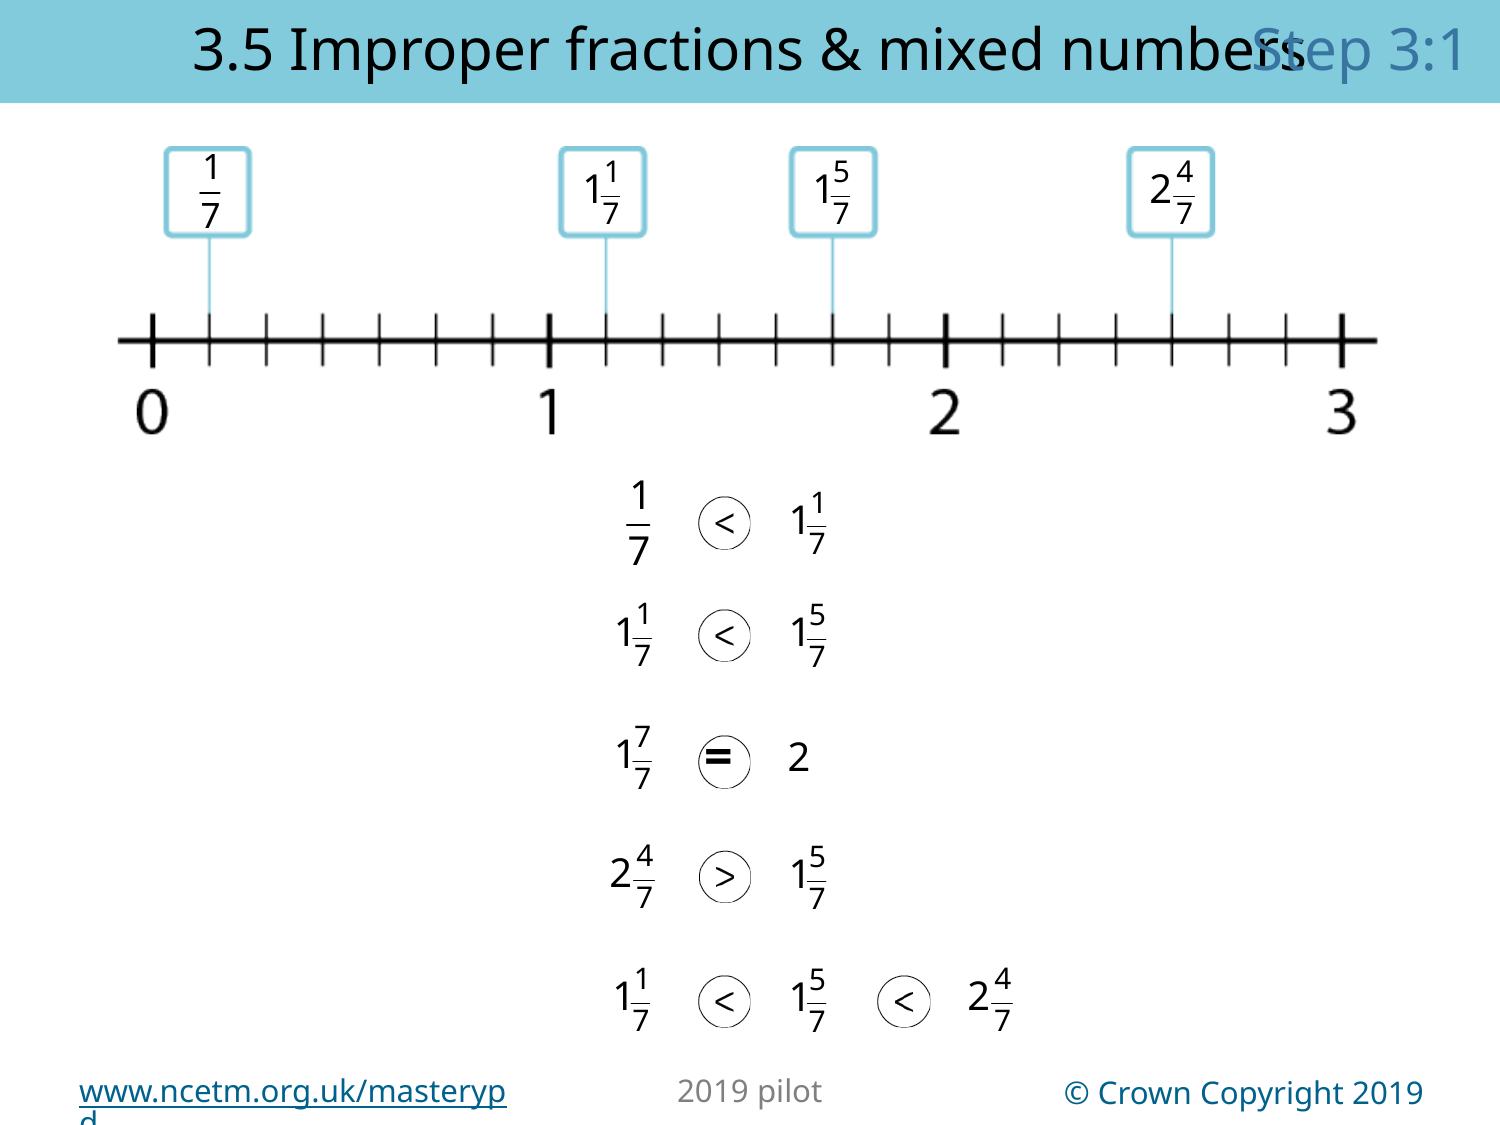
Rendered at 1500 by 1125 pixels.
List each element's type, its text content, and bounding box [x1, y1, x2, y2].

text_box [197, 149, 224, 233]
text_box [789, 962, 830, 1037]
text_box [813, 155, 854, 229]
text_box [789, 486, 830, 560]
picture [698, 496, 751, 550]
list Step 3:1 [0, 0, 1500, 104]
picture [698, 975, 751, 1028]
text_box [623, 474, 654, 570]
picture [698, 609, 751, 662]
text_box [789, 840, 830, 914]
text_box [615, 597, 656, 672]
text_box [703, 749, 746, 779]
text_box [615, 720, 656, 794]
picture [877, 975, 931, 1028]
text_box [583, 155, 624, 229]
picture [698, 850, 751, 903]
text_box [789, 598, 830, 672]
picture [698, 735, 751, 789]
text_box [785, 739, 811, 775]
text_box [965, 962, 1018, 1036]
picture [0, 146, 1500, 481]
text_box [1147, 155, 1200, 229]
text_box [613, 962, 654, 1036]
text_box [607, 839, 660, 913]
